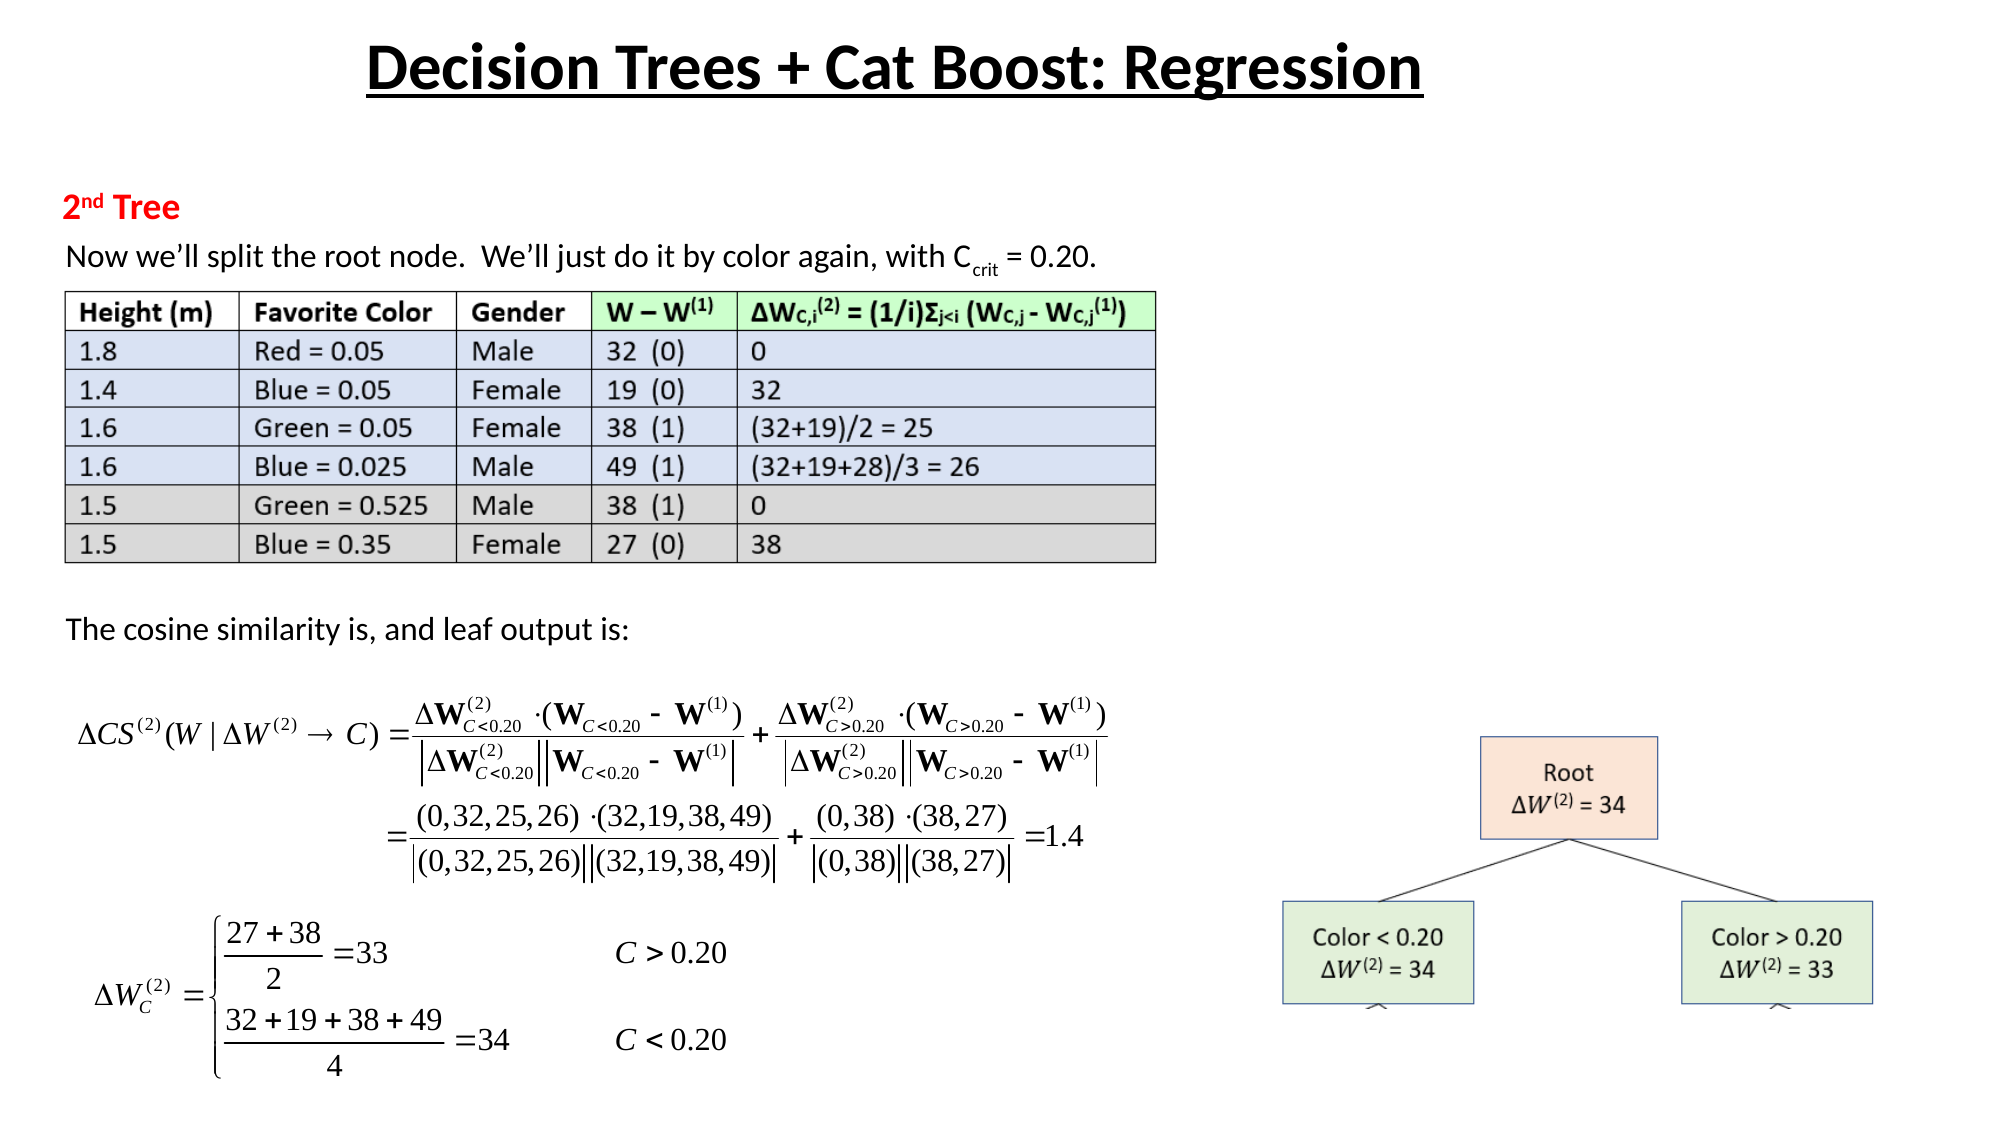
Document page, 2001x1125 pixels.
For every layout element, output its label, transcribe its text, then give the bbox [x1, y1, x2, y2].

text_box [88, 908, 732, 1086]
text_box Decision Trees + Cat Boost: Regression [351, 15, 1667, 111]
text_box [72, 688, 1114, 890]
picture [60, 284, 1161, 568]
text_box Now we’ll split the root node. We’ll just do it by color again, with Ccrit = 0.20. [50, 227, 1349, 288]
text_box 2nd Tree [47, 174, 250, 235]
picture [1279, 727, 1879, 1009]
text_box The cosine similarity is, and leaf output is: [50, 600, 786, 655]
